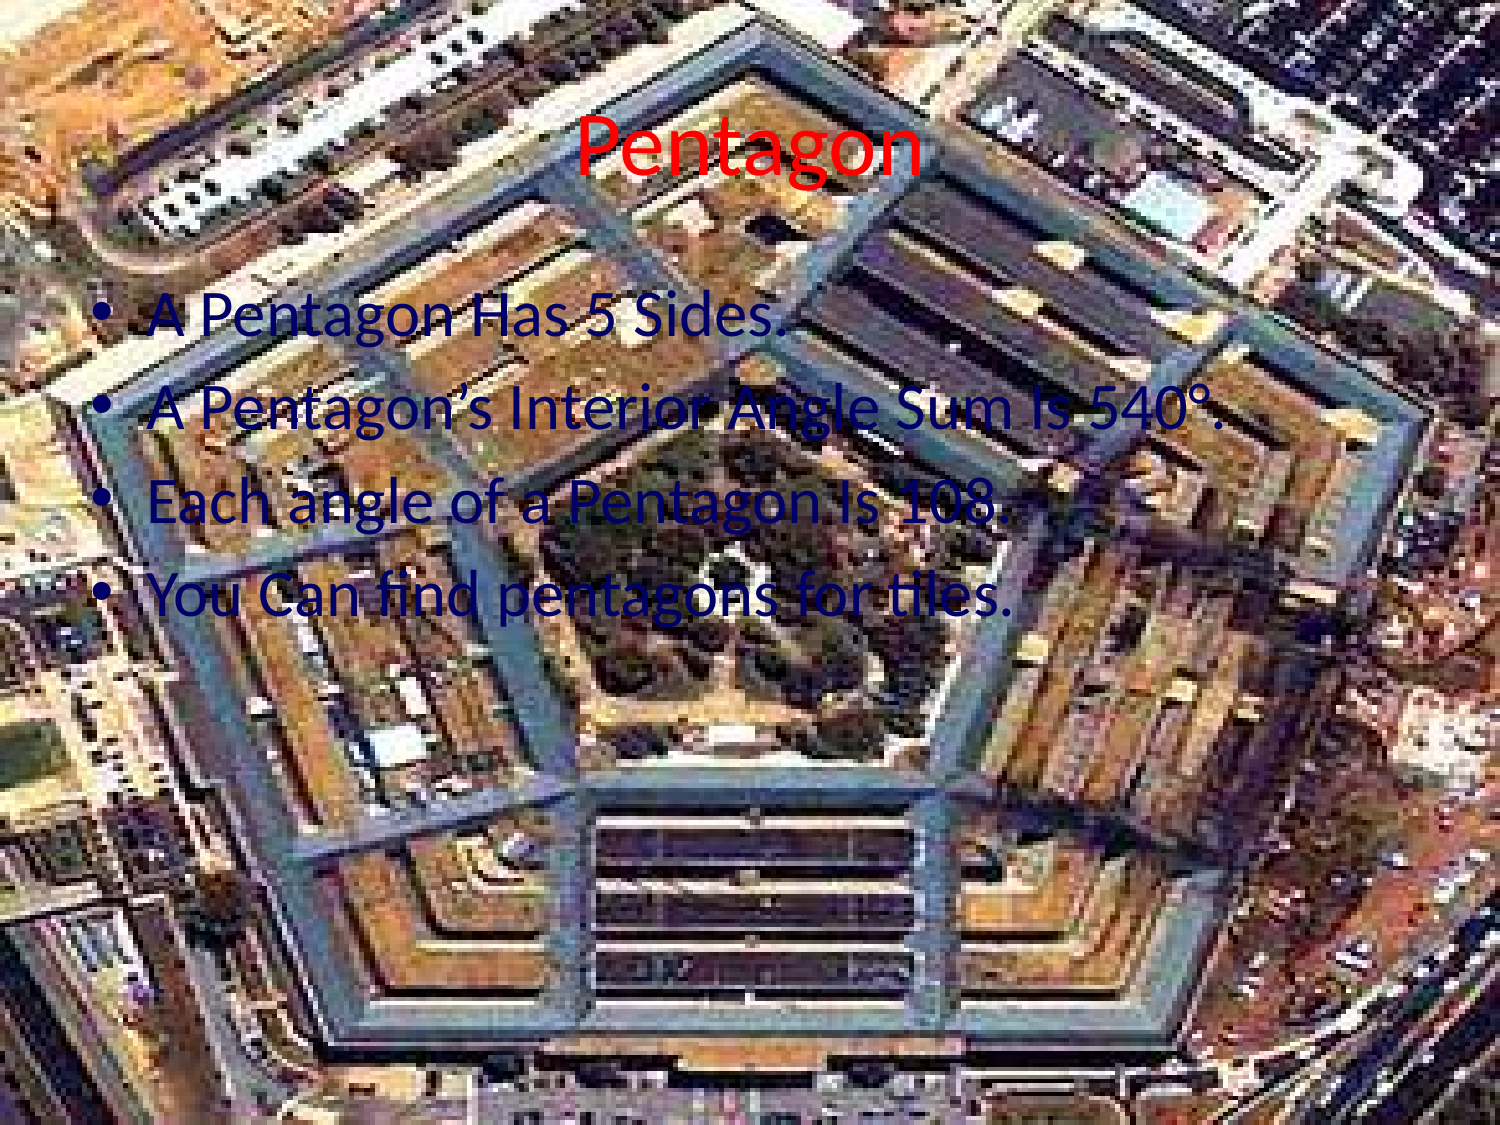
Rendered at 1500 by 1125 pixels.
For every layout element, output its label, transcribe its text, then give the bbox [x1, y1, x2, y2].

picture [0, 0, 1500, 1125]
title Pentagon [75, 45, 1425, 233]
list A Pentagon Has 5 Sides. A Pentagon’s Interior Angle Sum Is 540°. Each angle of a Pentagon Is 108. You Can find pentagons for tiles. [75, 262, 1425, 1005]
